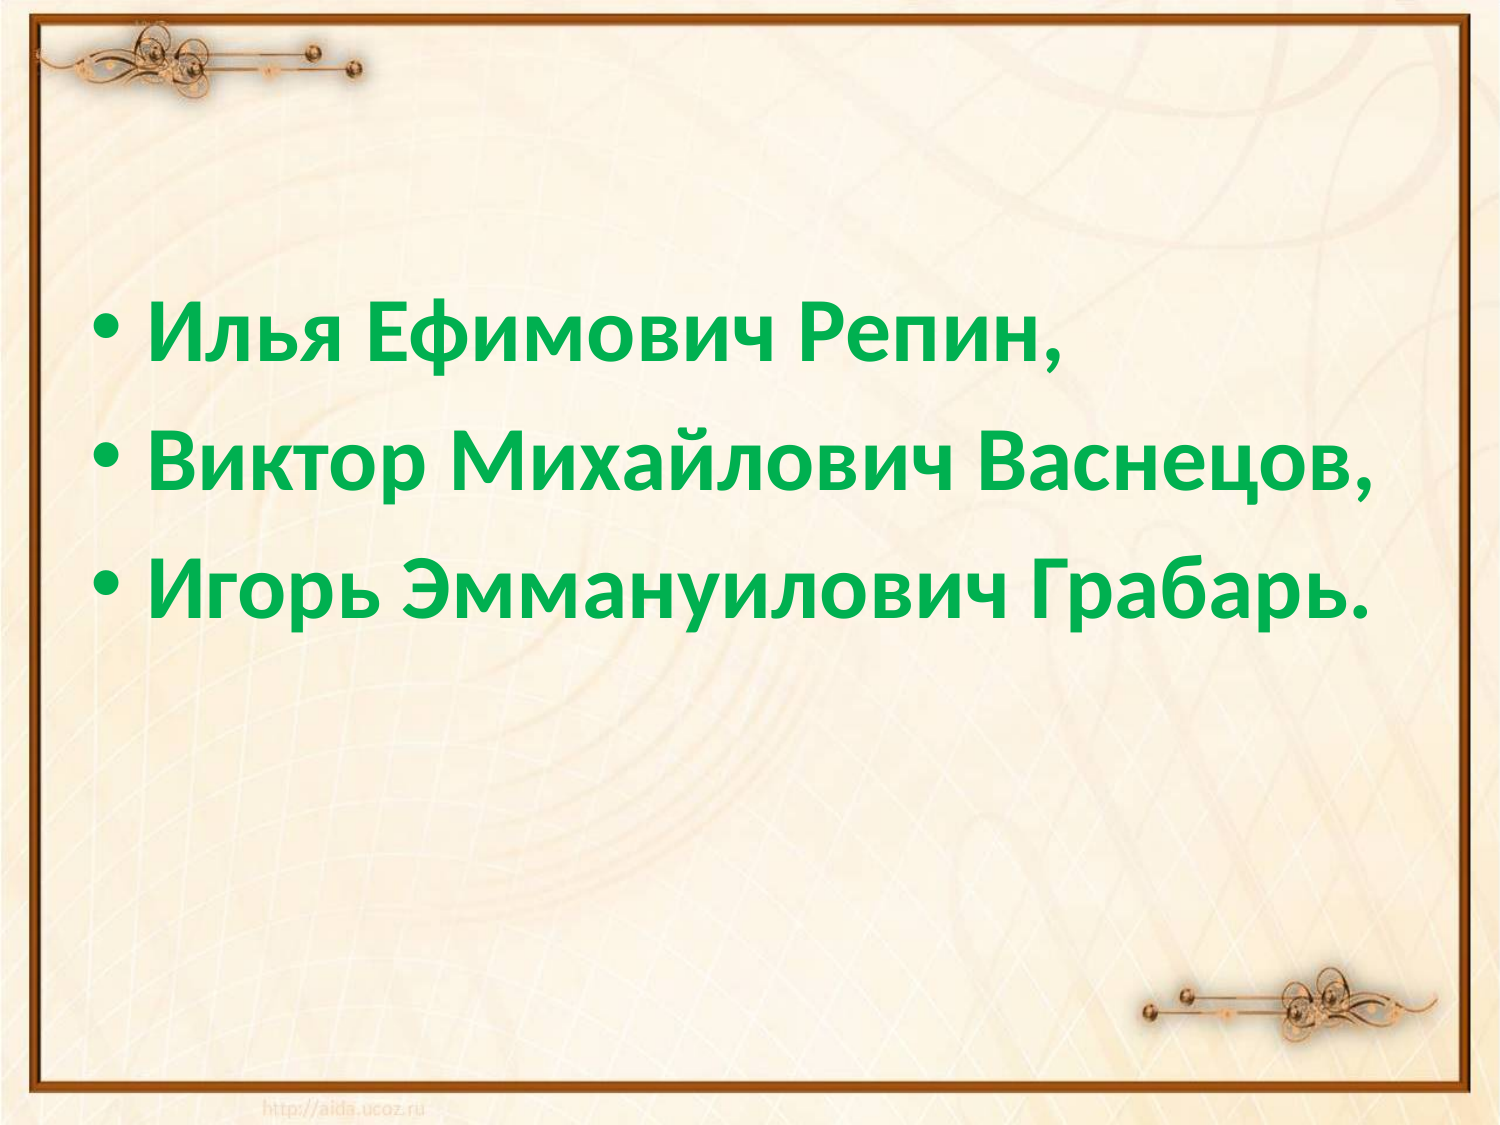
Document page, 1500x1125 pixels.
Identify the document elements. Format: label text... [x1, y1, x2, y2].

picture [0, 0, 1500, 1125]
list Илья Ефимович Репин, Виктор Михайлович Васнецов, Игорь Эммануилович Грабарь. [75, 262, 1425, 1005]
